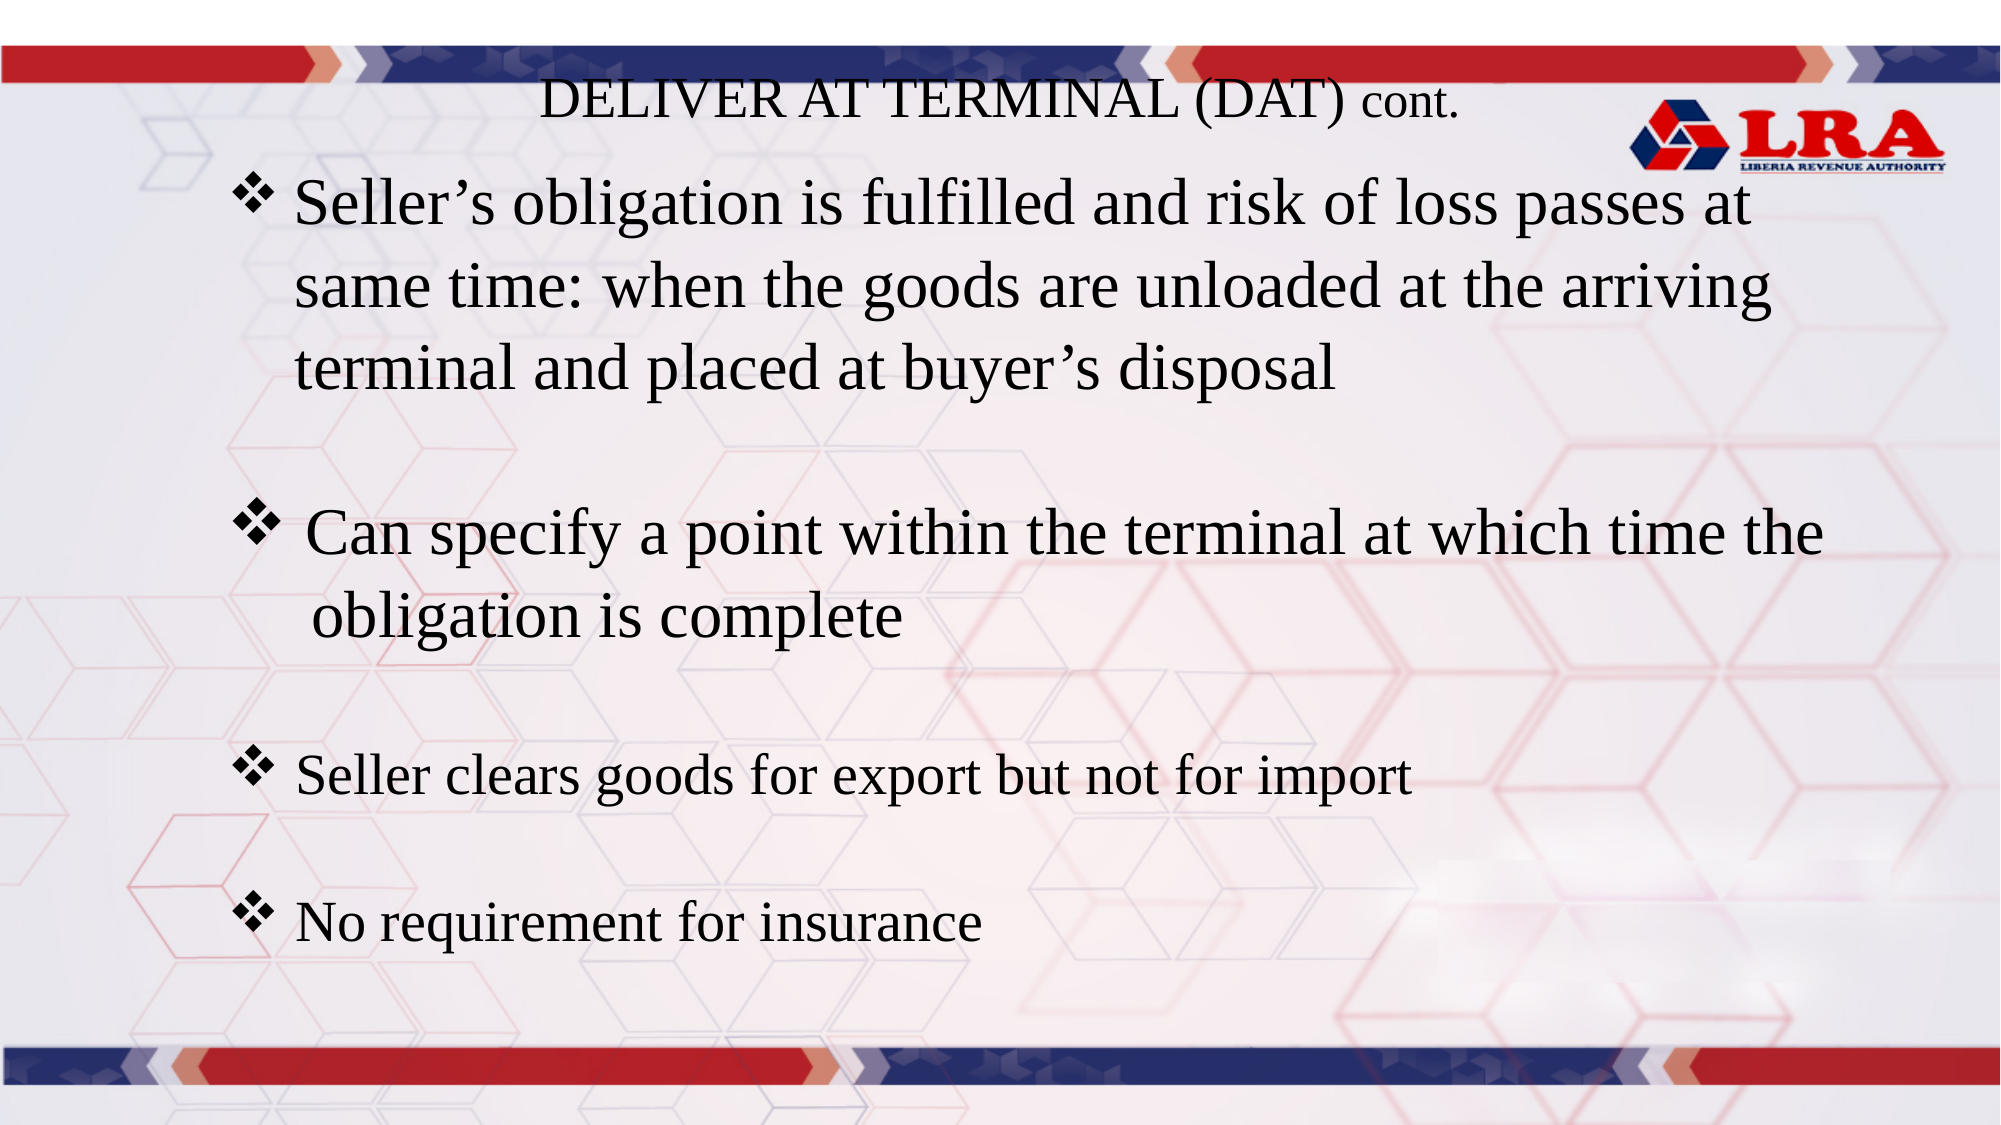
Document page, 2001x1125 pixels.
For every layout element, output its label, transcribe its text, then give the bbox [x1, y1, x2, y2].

list Seller’s obligation is fulfilled and risk of loss passes at same time: when the goods are unloaded at the arriving terminal and placed at buyer’s disposal Can specify a point within the terminal at which time the obligation is complete Seller clears goods for export but not for import No requirement for insurance [137, 159, 1863, 1058]
title DELIVER AT TERMINAL (DAT) cont. [137, 59, 1863, 138]
picture [0, 0, 2001, 1125]
